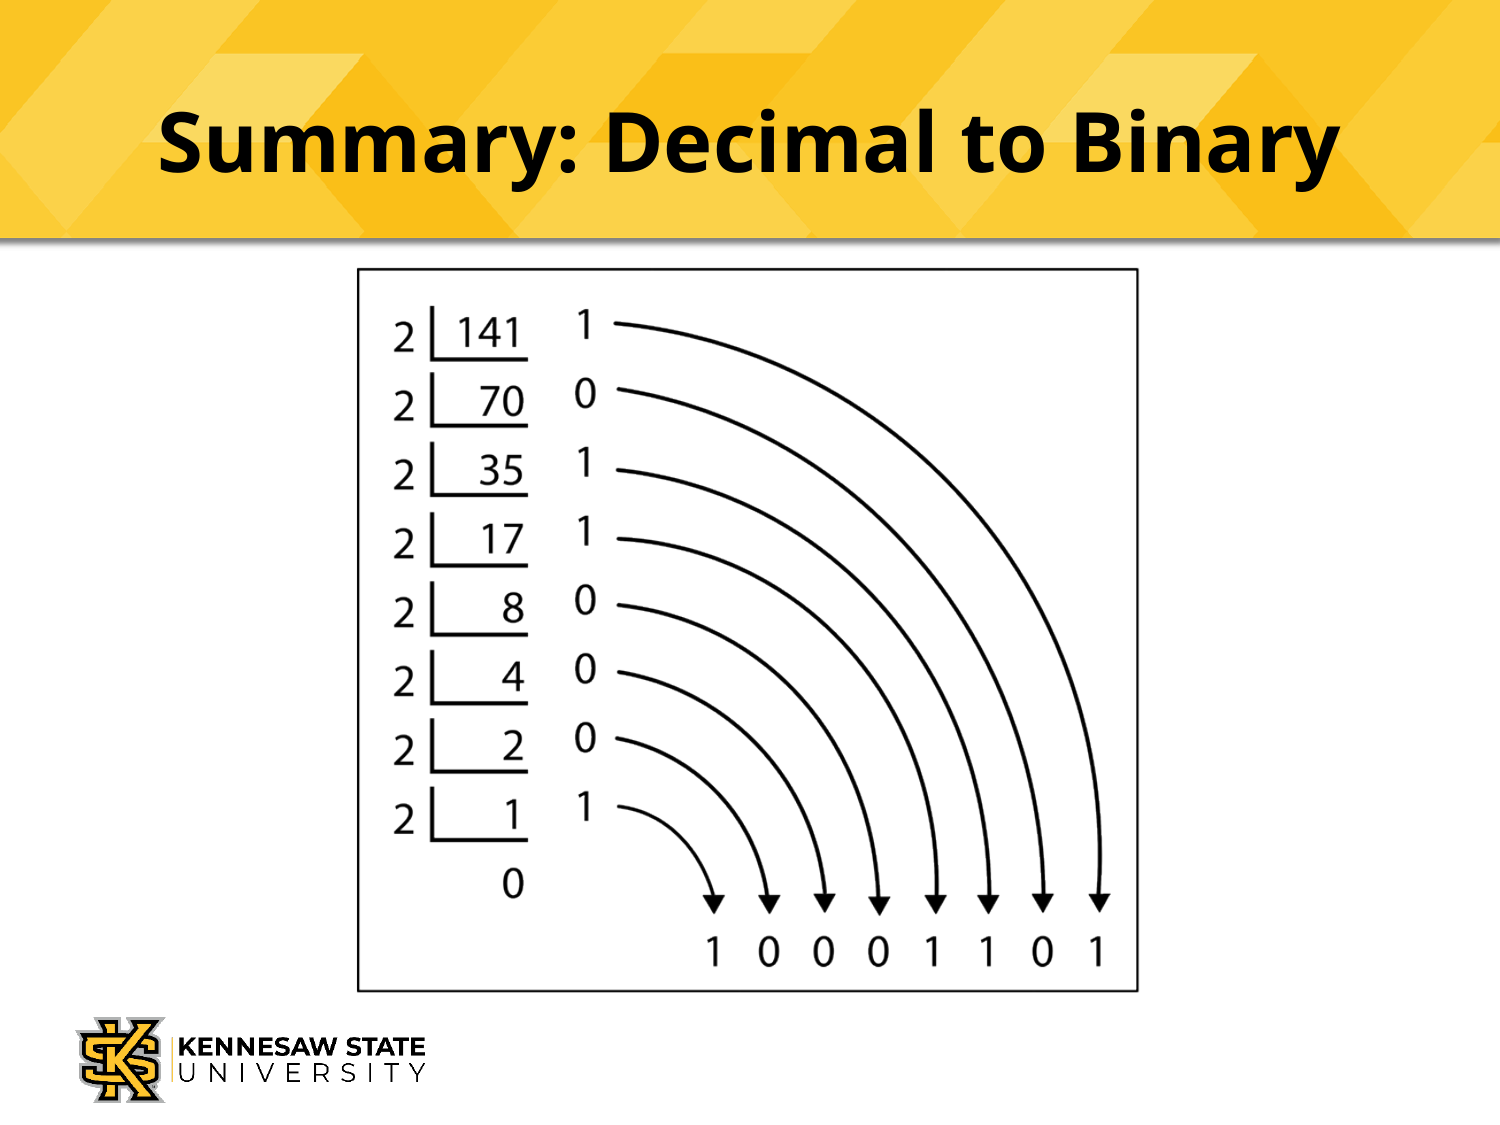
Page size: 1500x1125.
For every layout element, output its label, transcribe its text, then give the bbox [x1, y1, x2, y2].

picture [0, 0, 1500, 251]
picture [350, 262, 1150, 1004]
picture [75, 1017, 425, 1103]
title Summary: Decimal to Binary [75, 45, 1425, 233]
